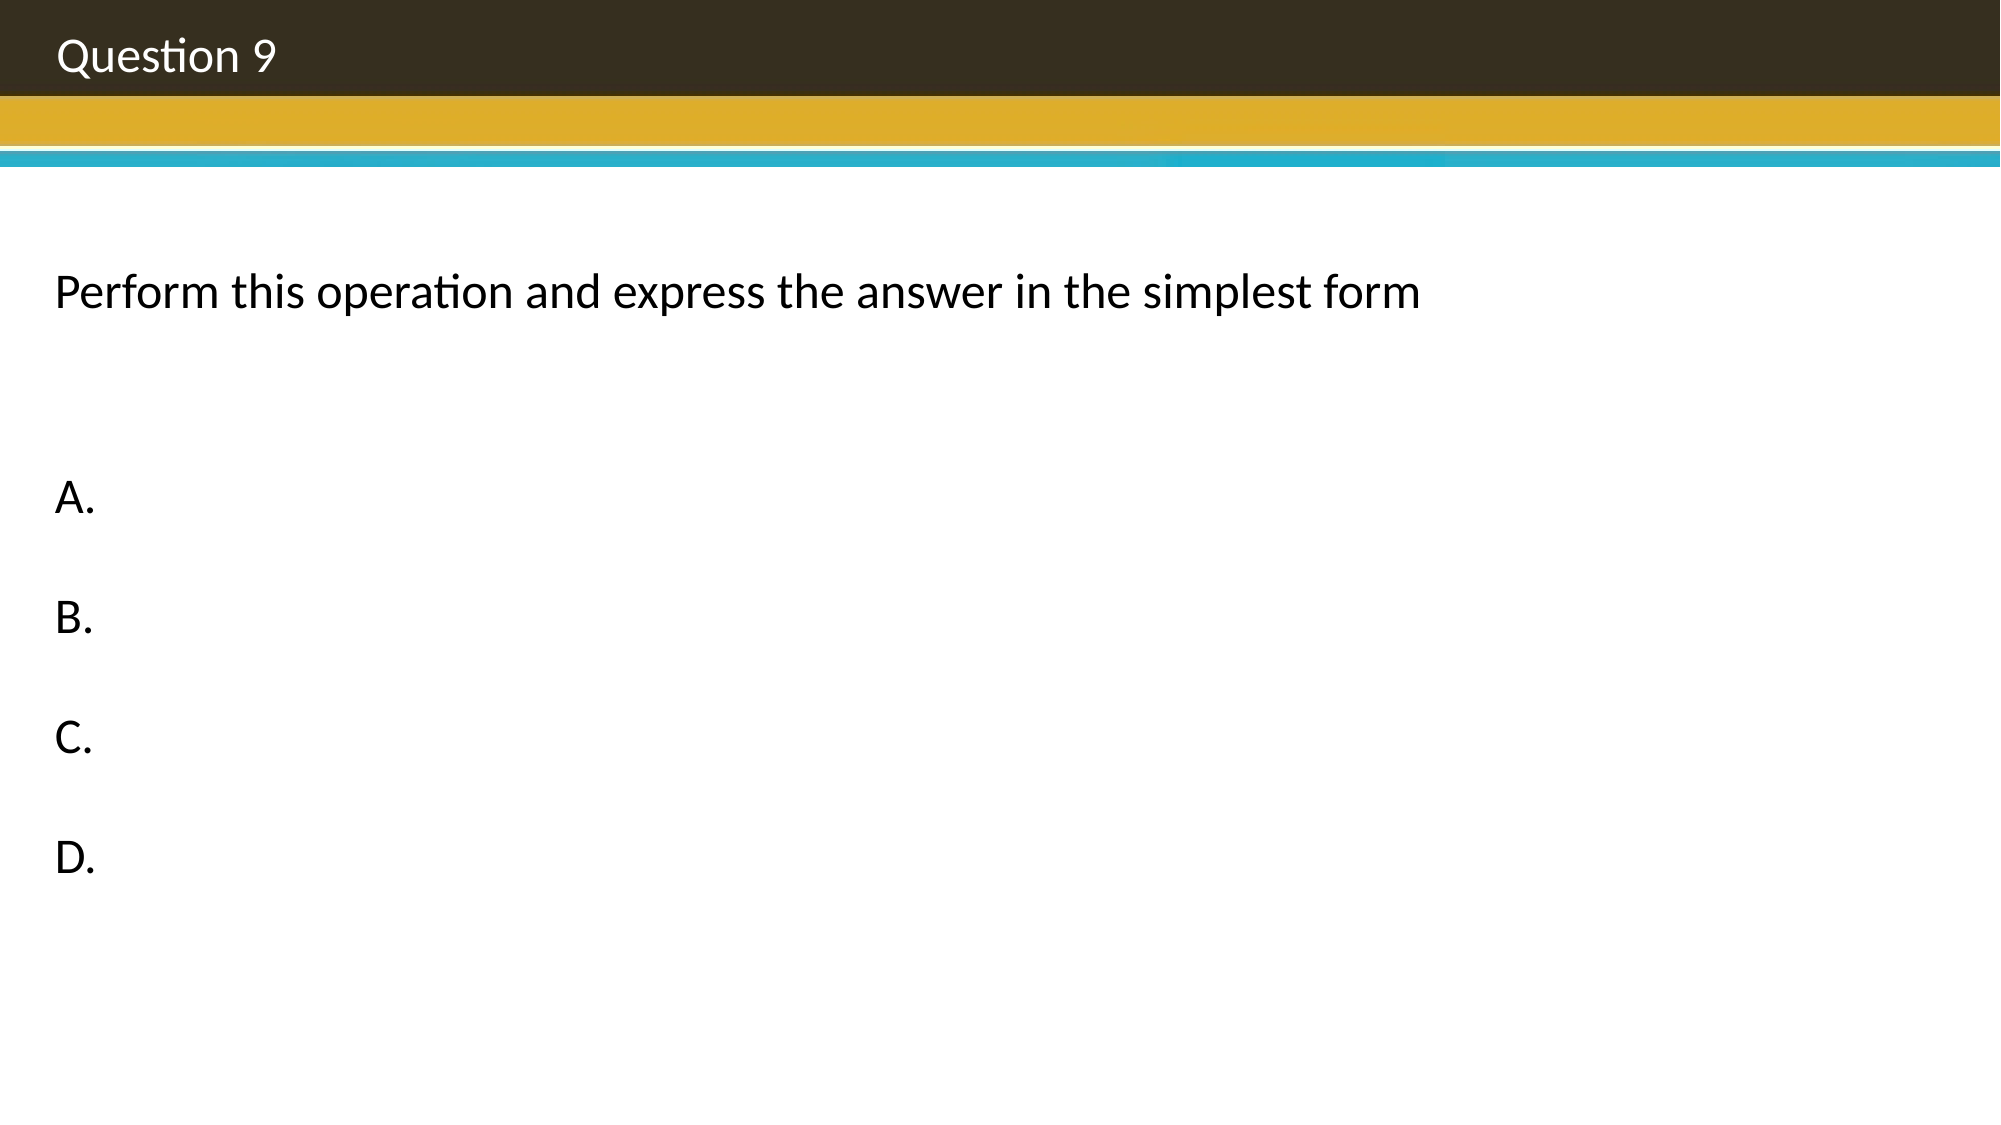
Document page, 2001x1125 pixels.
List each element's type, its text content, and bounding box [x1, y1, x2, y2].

text_box Question 9 [41, 14, 293, 90]
picture [0, 0, 2000, 167]
